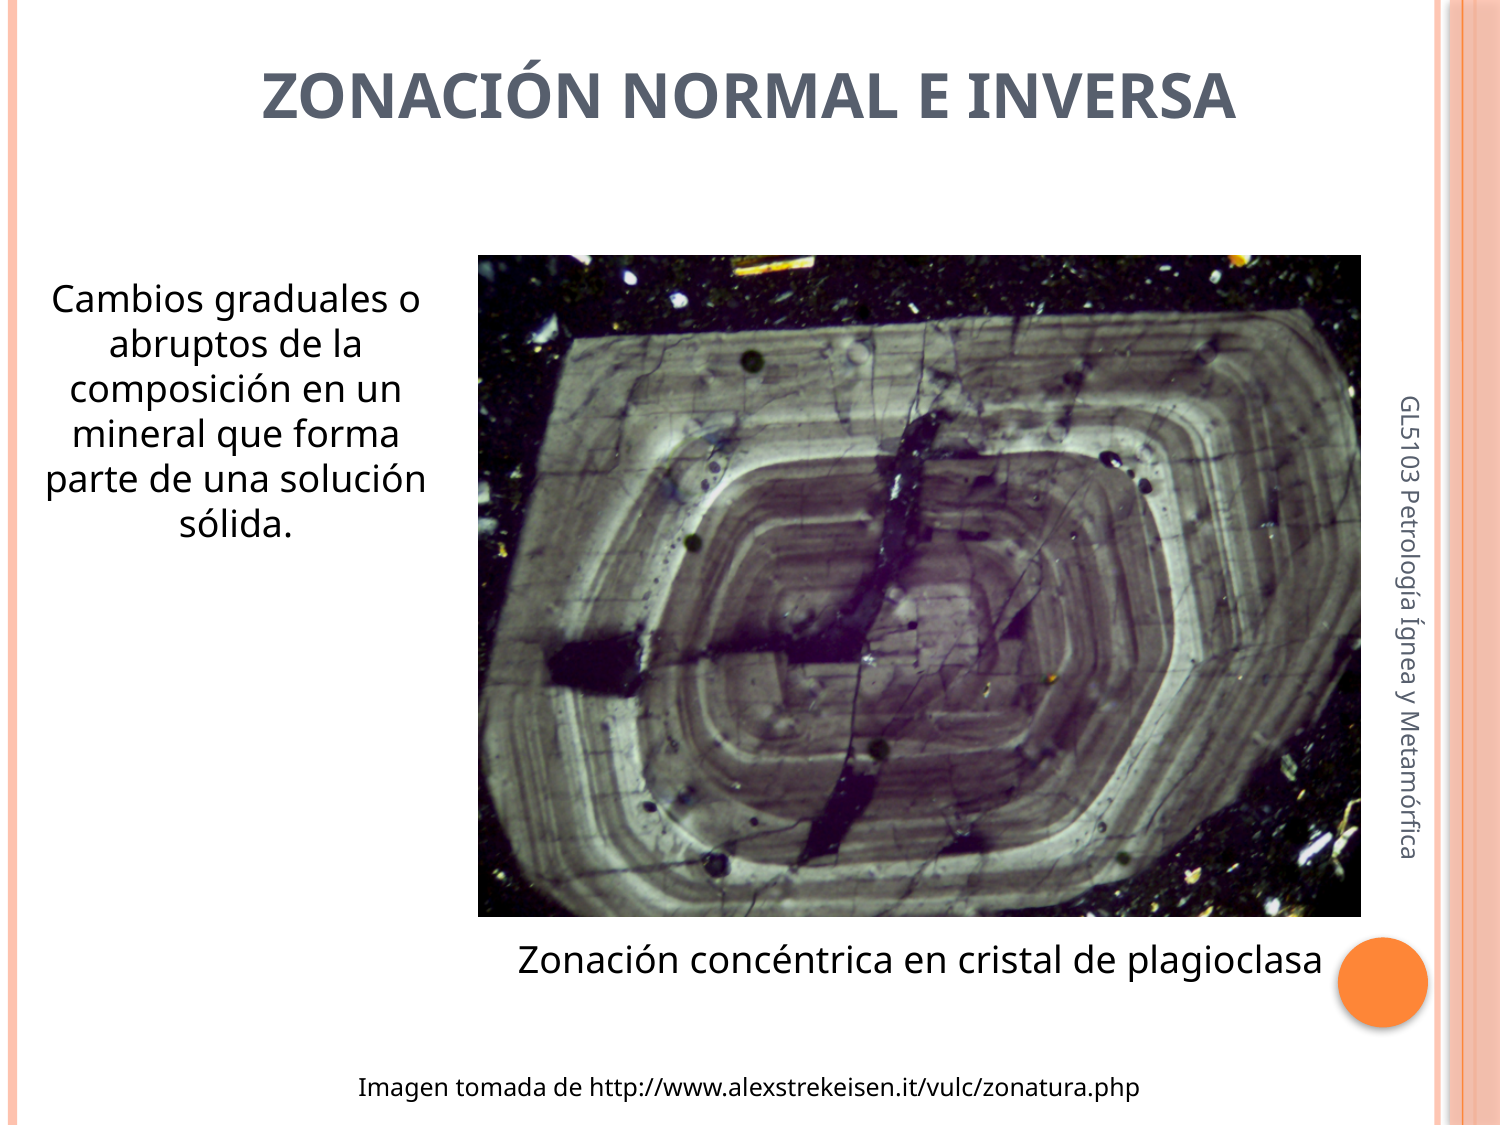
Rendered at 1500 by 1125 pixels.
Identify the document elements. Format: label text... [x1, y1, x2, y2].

footer GL5103 Petrología Ígnea y Metamórfica [1379, 380, 1440, 906]
title ZONACIÓN NORMAL E INVERSA [0, 0, 1500, 188]
text_box Zonación concéntrica en cristal de plagioclasa [478, 928, 1365, 989]
picture [477, 254, 1361, 918]
text_box Cambios graduales o abruptos de la composición en un mineral que forma parte de una solución sólida. [29, 267, 443, 552]
text_box Imagen tomada de http://www.alexstrekeisen.it/vulc/zonatura.php [0, 1064, 1500, 1110]
